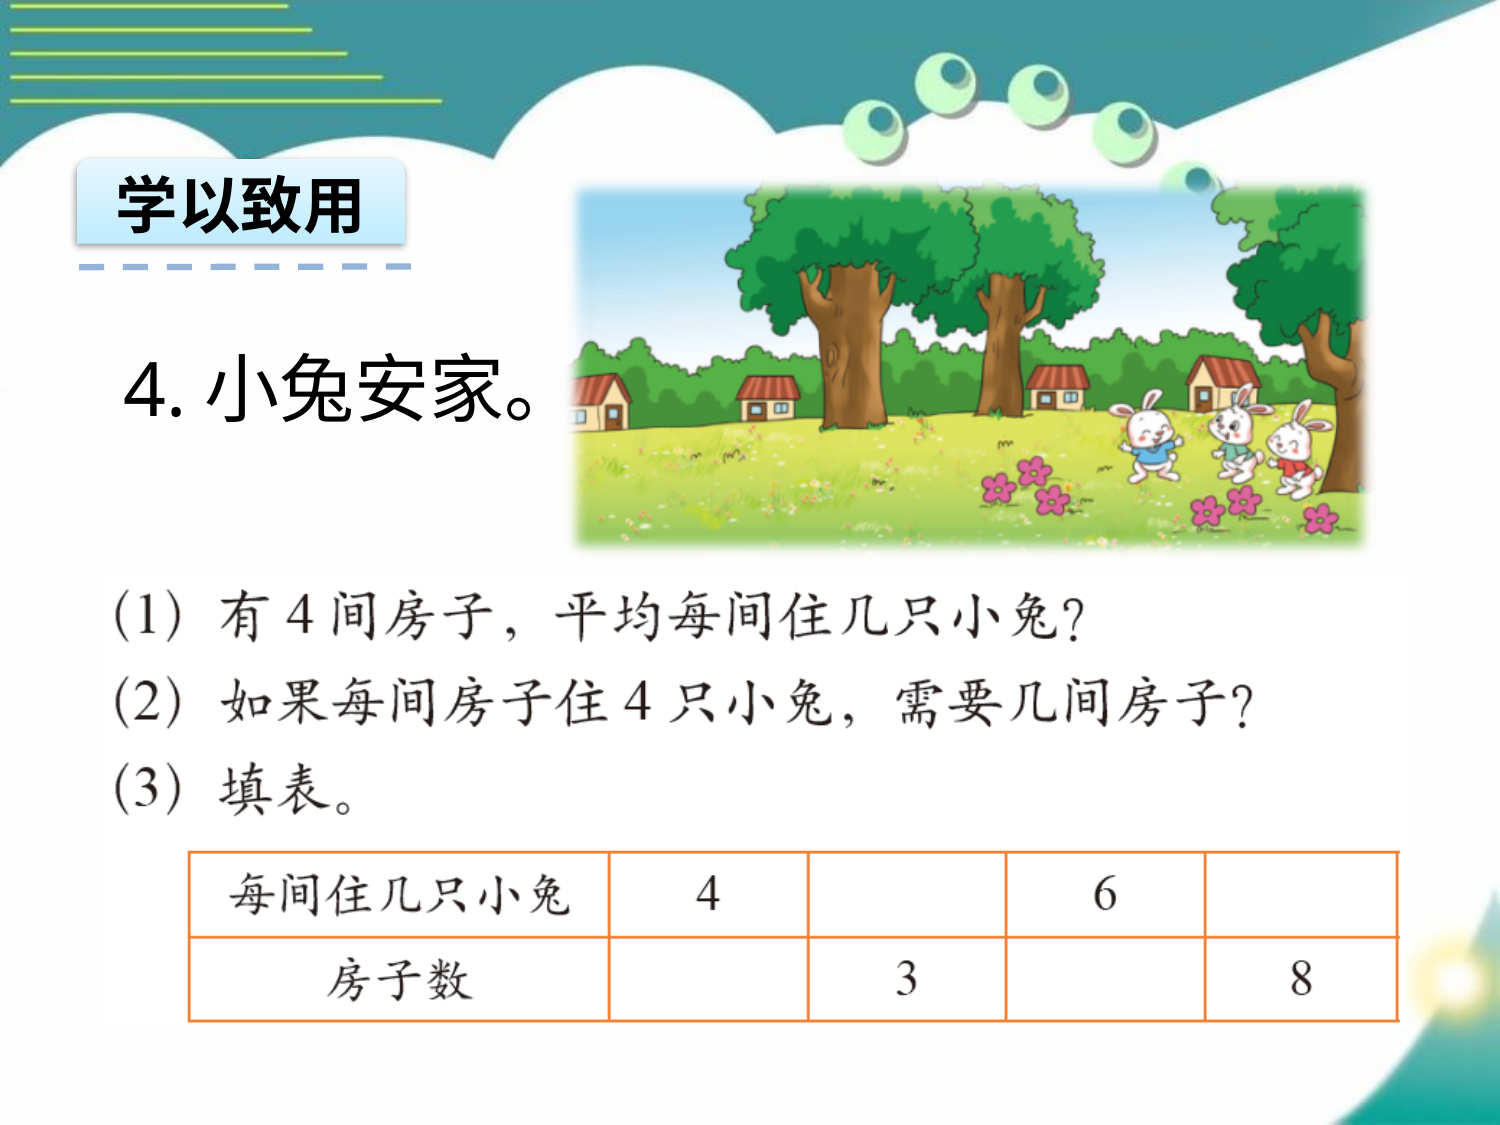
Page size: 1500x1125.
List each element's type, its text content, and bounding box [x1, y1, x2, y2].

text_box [76, 158, 420, 268]
picture [0, 0, 1500, 1125]
text_box 4.小兔安家。 [109, 334, 555, 439]
